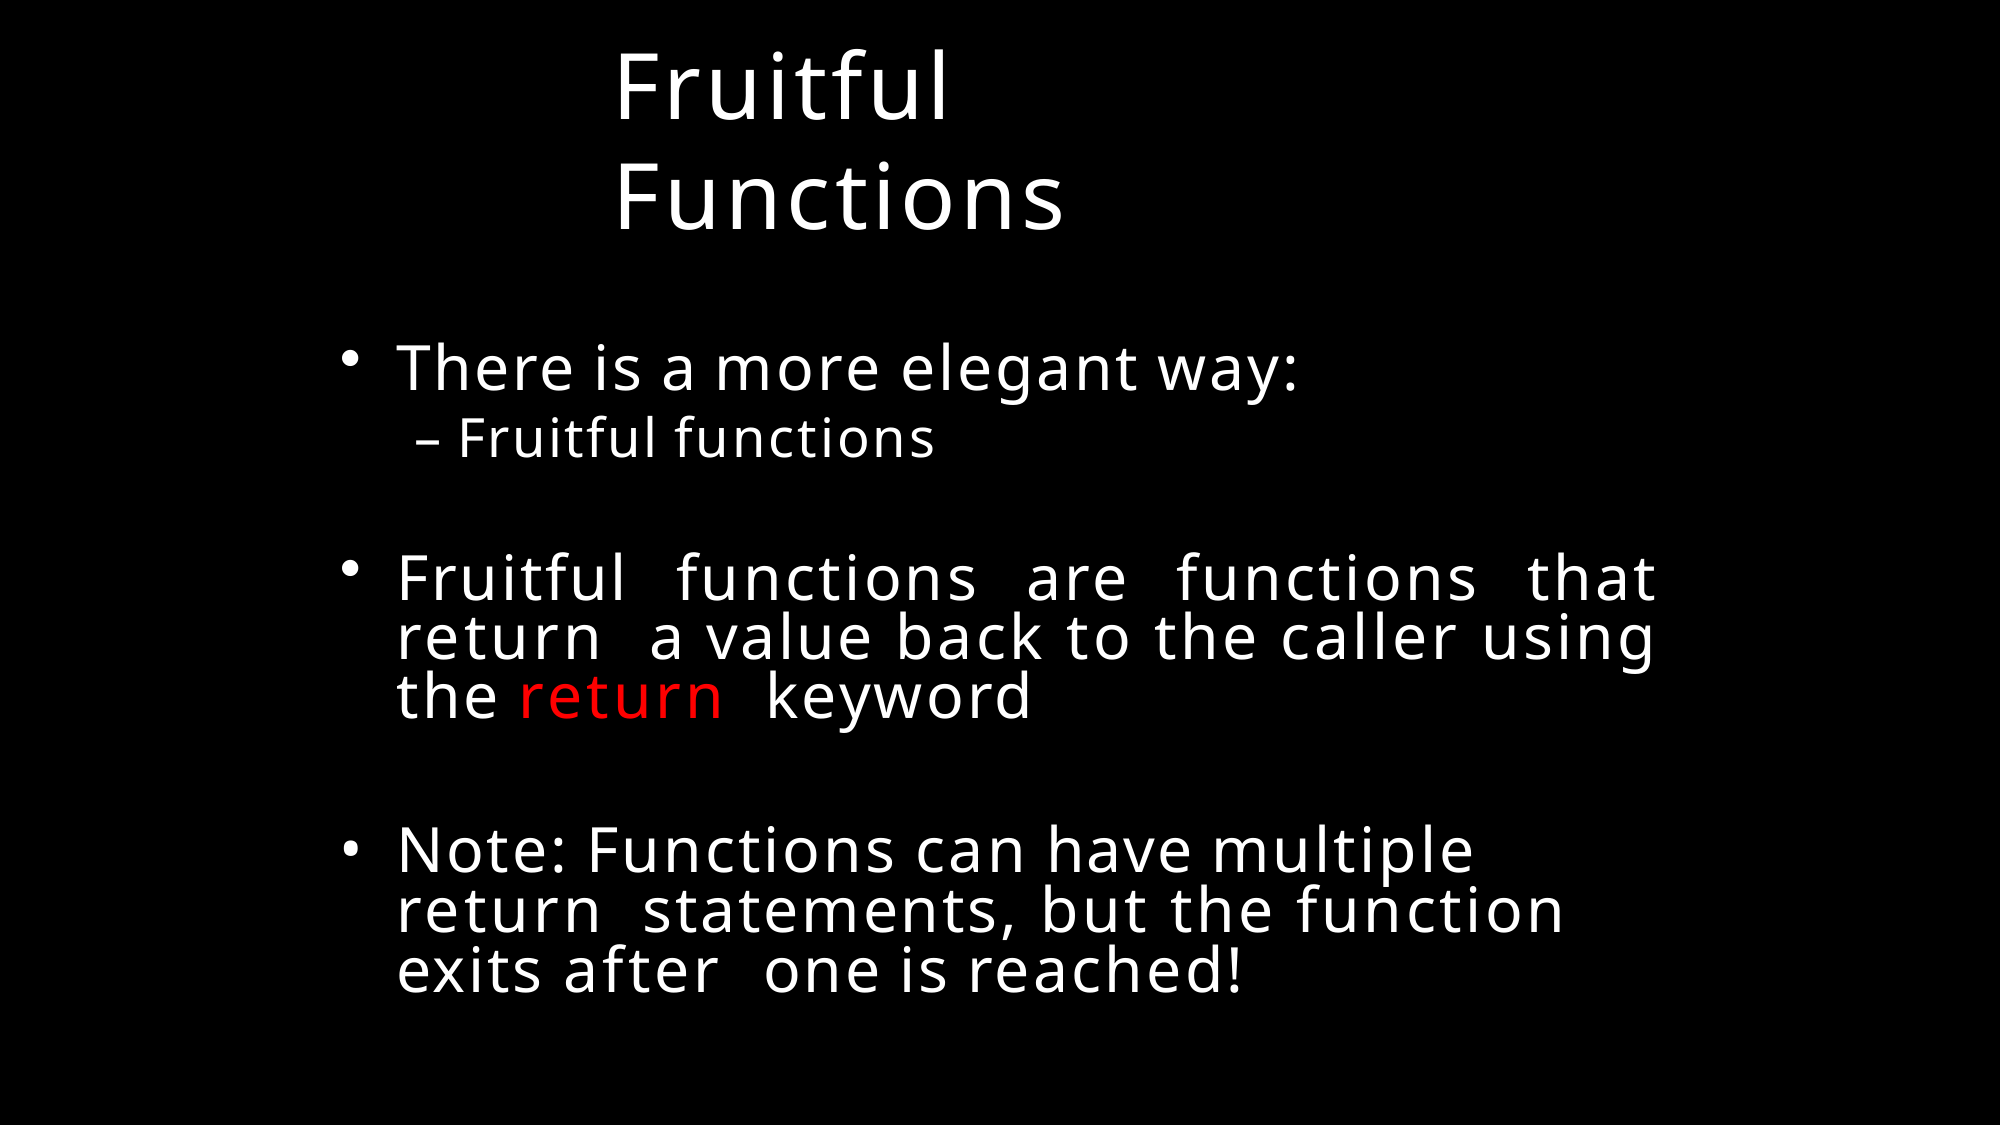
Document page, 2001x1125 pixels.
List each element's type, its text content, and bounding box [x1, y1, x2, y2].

text_box There is a more elegant way: – Fruitful functions Fruitful functions are functions that return a value back to the caller using the return keyword Note: Functions can have multiple return statements, but the function exits after one is reached! [337, 326, 1661, 1005]
title Fruitful Functions [610, 25, 1390, 248]
